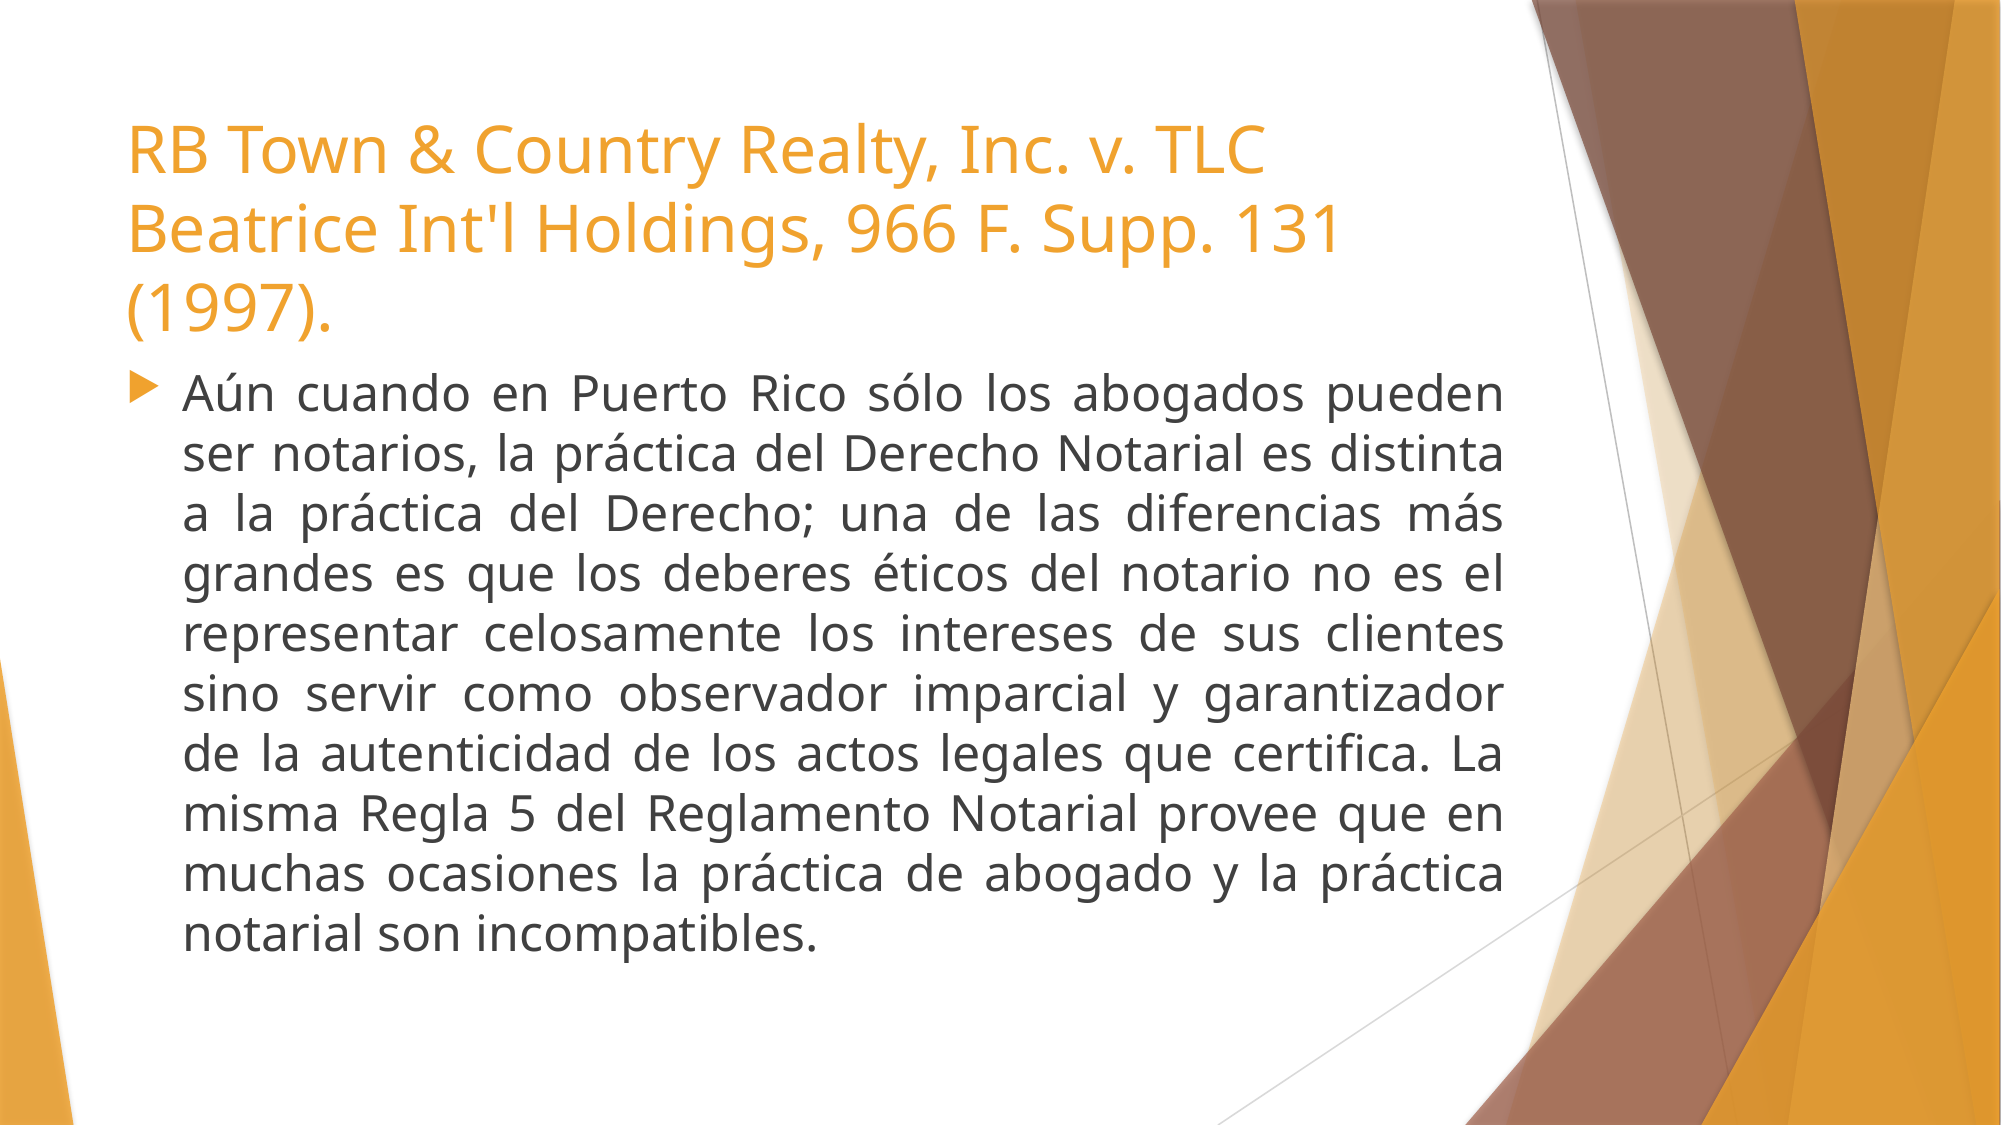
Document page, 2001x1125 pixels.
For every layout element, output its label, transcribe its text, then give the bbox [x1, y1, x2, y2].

title RB Town & Country Realty, Inc. v. TLC Beatrice Int'l Holdings, 966 F. Supp. 131 (1997). [111, 99, 1522, 354]
list Aún cuando en Puerto Rico sólo los abogados pueden ser notarios, la práctica del Derecho Notarial es distinta a la práctica del Derecho; una de las diferencias más grandes es que los deberes éticos del notario no es el representar celosamente los intereses de sus clientes sino servir como observador imparcial y garantizador de la autenticidad de los actos legales que certifica. La misma Regla 5 del Reglamento Notarial provee que en muchas ocasiones la práctica de abogado y la práctica notarial son incompatibles. [111, 354, 1522, 992]
